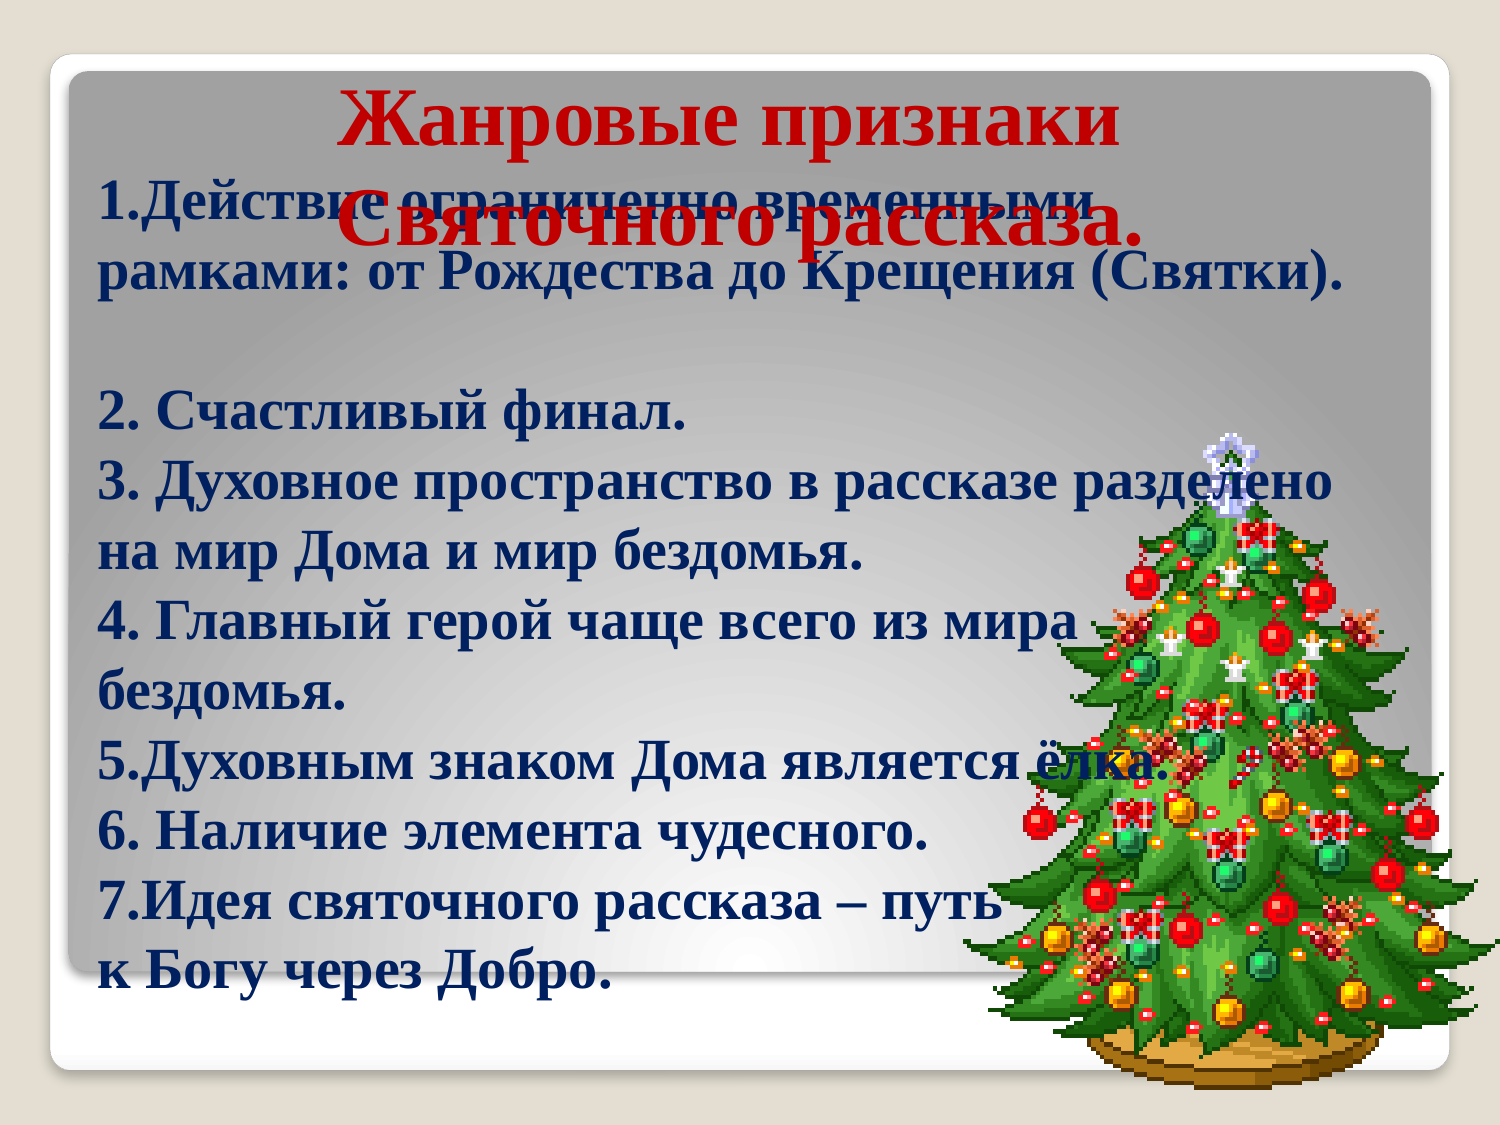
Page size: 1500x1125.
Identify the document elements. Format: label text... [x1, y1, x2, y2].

list Жанровые признаки Святочного рассказа. [23, 46, 1442, 247]
title 1.Действие ограниченно временными рамками: от Рождества до Крещения (Святки). 2. Счастливый финал. 3. Духовное пространство в рассказе разделено на мир Дома и мир бездомья. 4. Главный герой чаще всего из мира бездомья. 5.Духовным знаком Дома является ёлка. 6. Наличие элемента чудесного. 7.Идея святочного рассказа – путь к Богу через Добро. [82, 247, 1372, 1079]
picture [963, 433, 1500, 1091]
